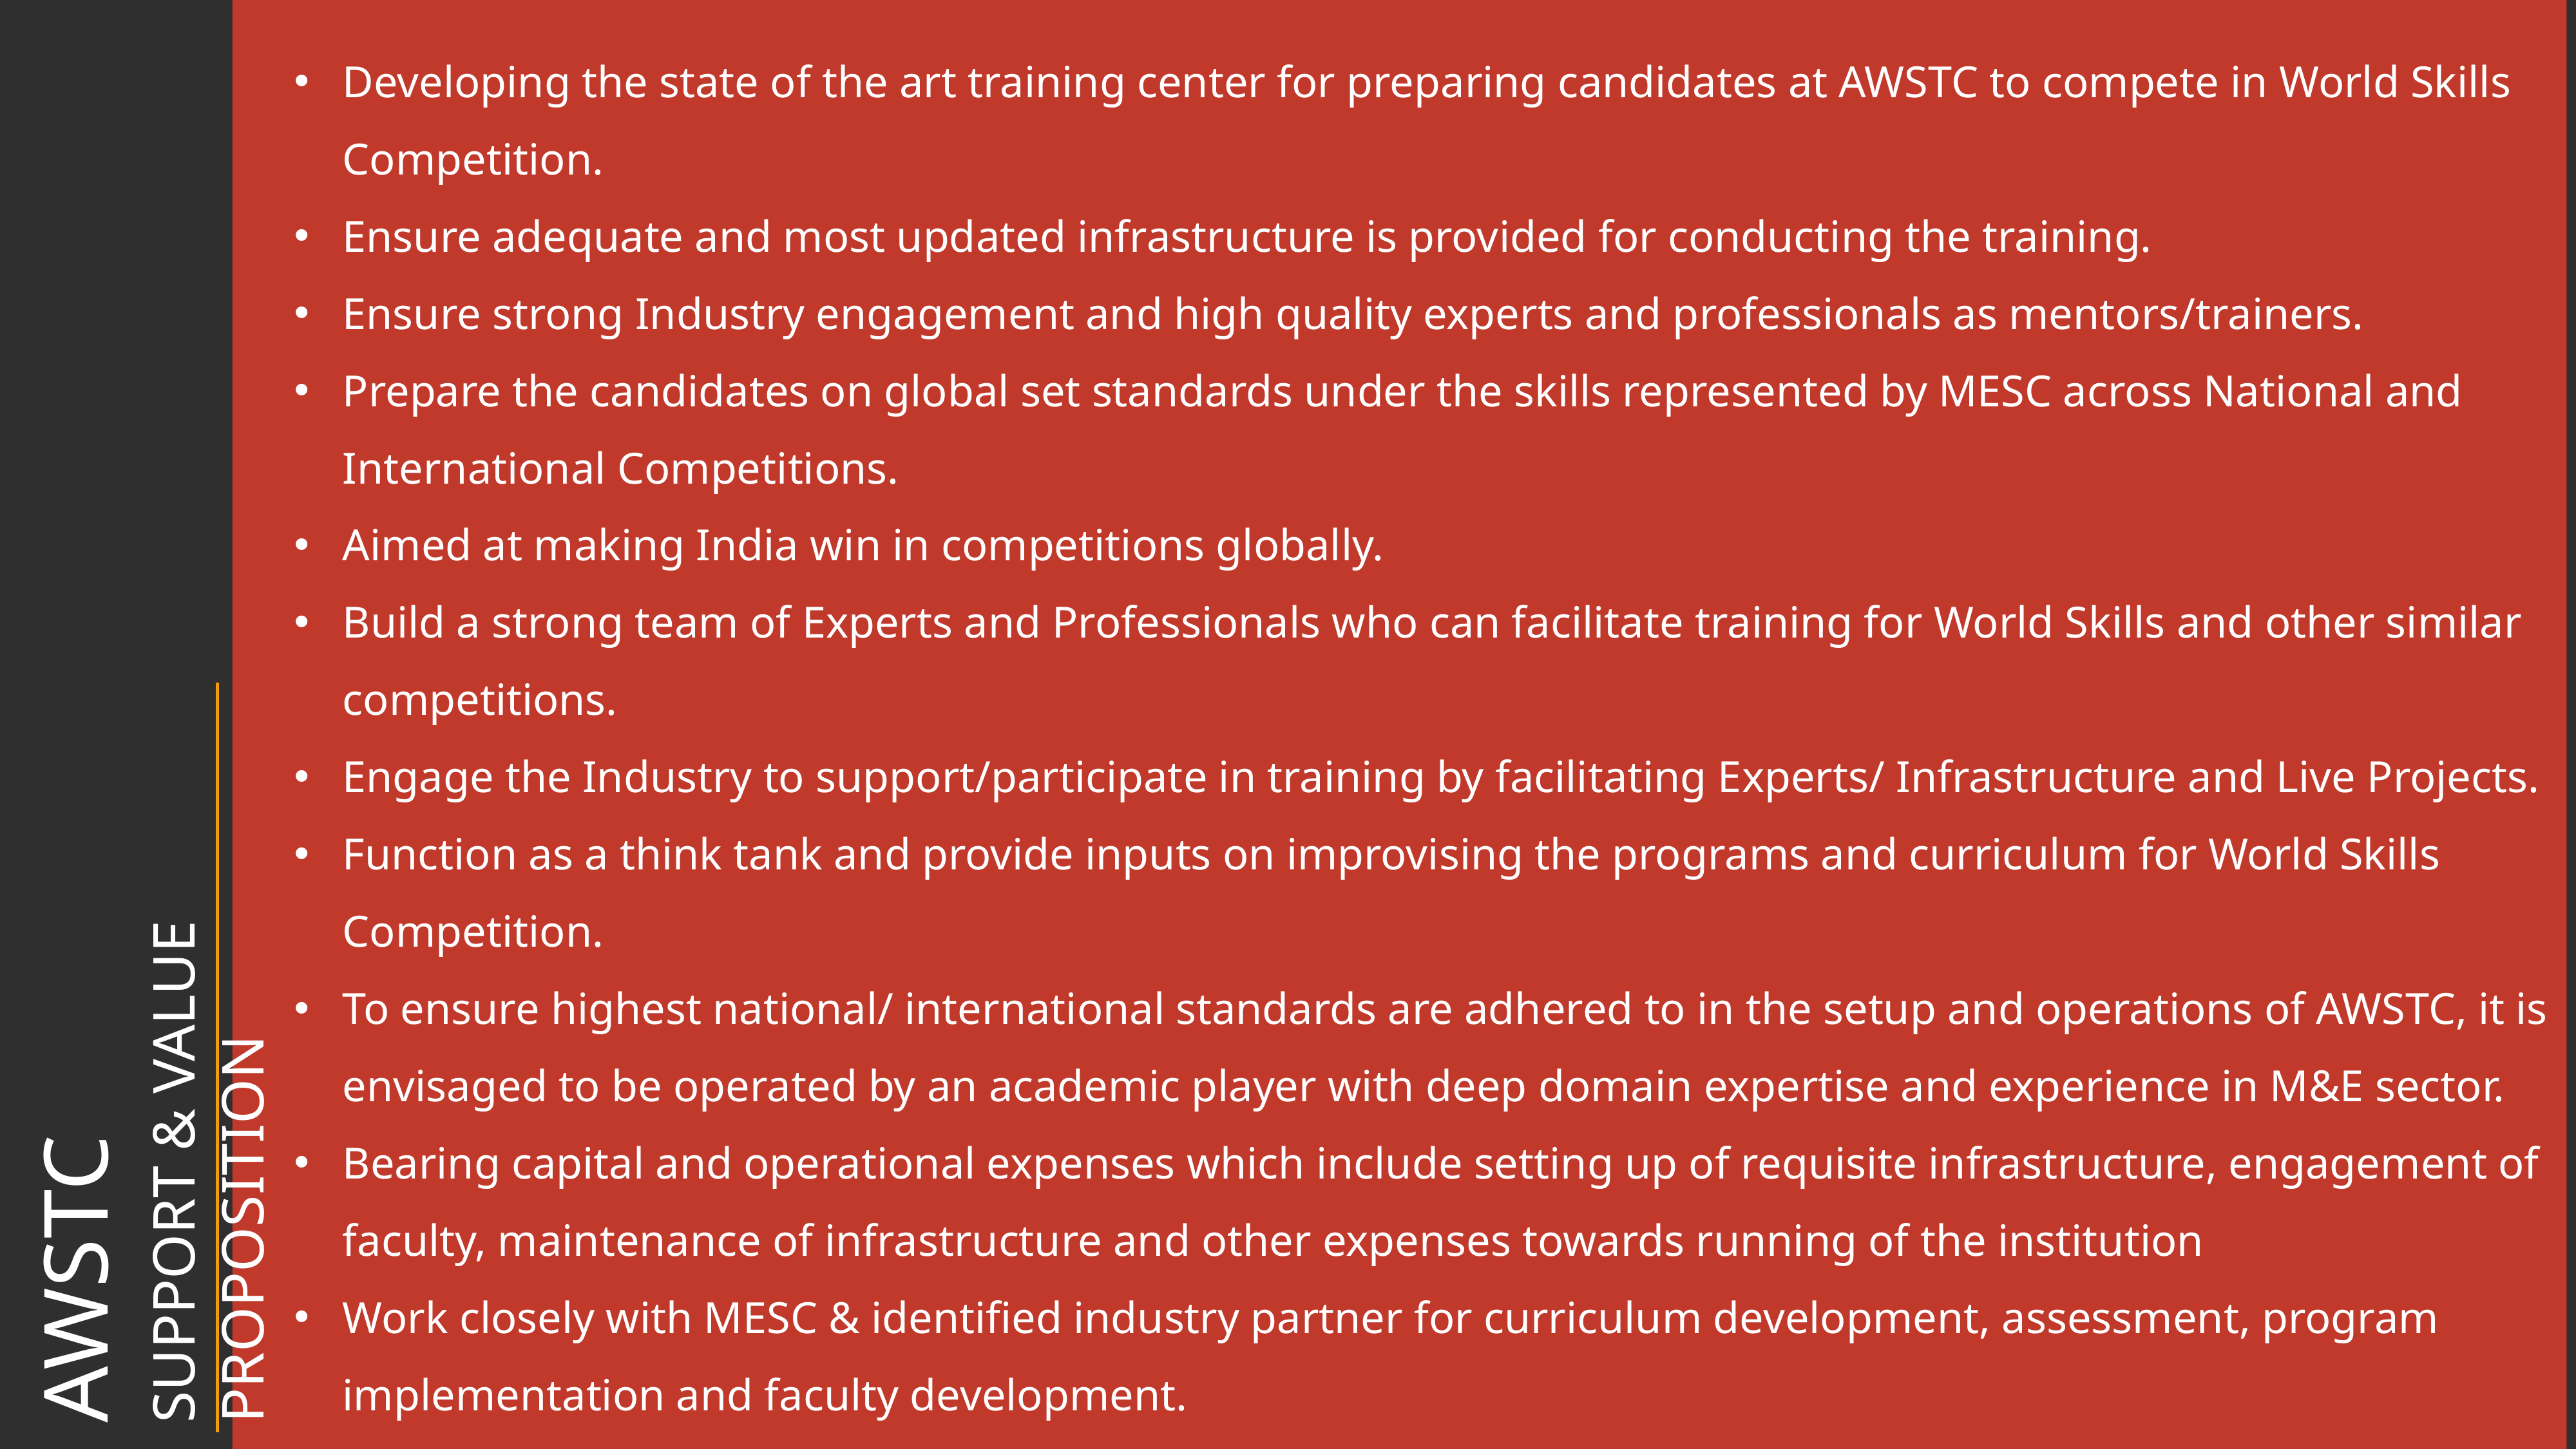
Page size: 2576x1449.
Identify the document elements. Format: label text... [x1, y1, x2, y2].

text_box [2567, 0, 2576, 1449]
text_box [0, 1077, 232, 1449]
text_box [232, 1077, 2567, 1449]
text_box Developing the state of the art training center for preparing candidates at AWSTC to compete in World Skills Competition. Ensure adequate and most updated infrastructure is provided for conducting the training. Ensure strong Industry engagement and high quality experts and professionals as mentors/trainers. Prepare the candidates on global set standards under the skills represented by MESC across National and International Competitions. Aimed at making India win in competitions globally. Build a strong team of Experts and Professionals who can facilitate training for World Skills and other similar competitions. Engage the Industry to support/participate in training by facilitating Experts/ Infrastructure and Live Projects. Function as a think tank and provide inputs on improvising the programs and curriculum for World Skills Competition. To ensure highest national/ international standards are adhered to in the setup and operations of AWSTC, it is envisaged to be operated by an academic player with deep domain expertise and experience in M&E sector. Bearing capital and operational expenses which include setting up of requisite infrastructure, engagement of faculty, maintenance of infrastructure and other expenses towards running of the institution Work closely with MESC & identified industry partner for curriculum development, assessment, program implementation and faculty development. [284, 24, 2573, 1424]
text_box [0, 0, 232, 874]
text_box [0, 874, 573, 1077]
text_box [232, 0, 2567, 874]
